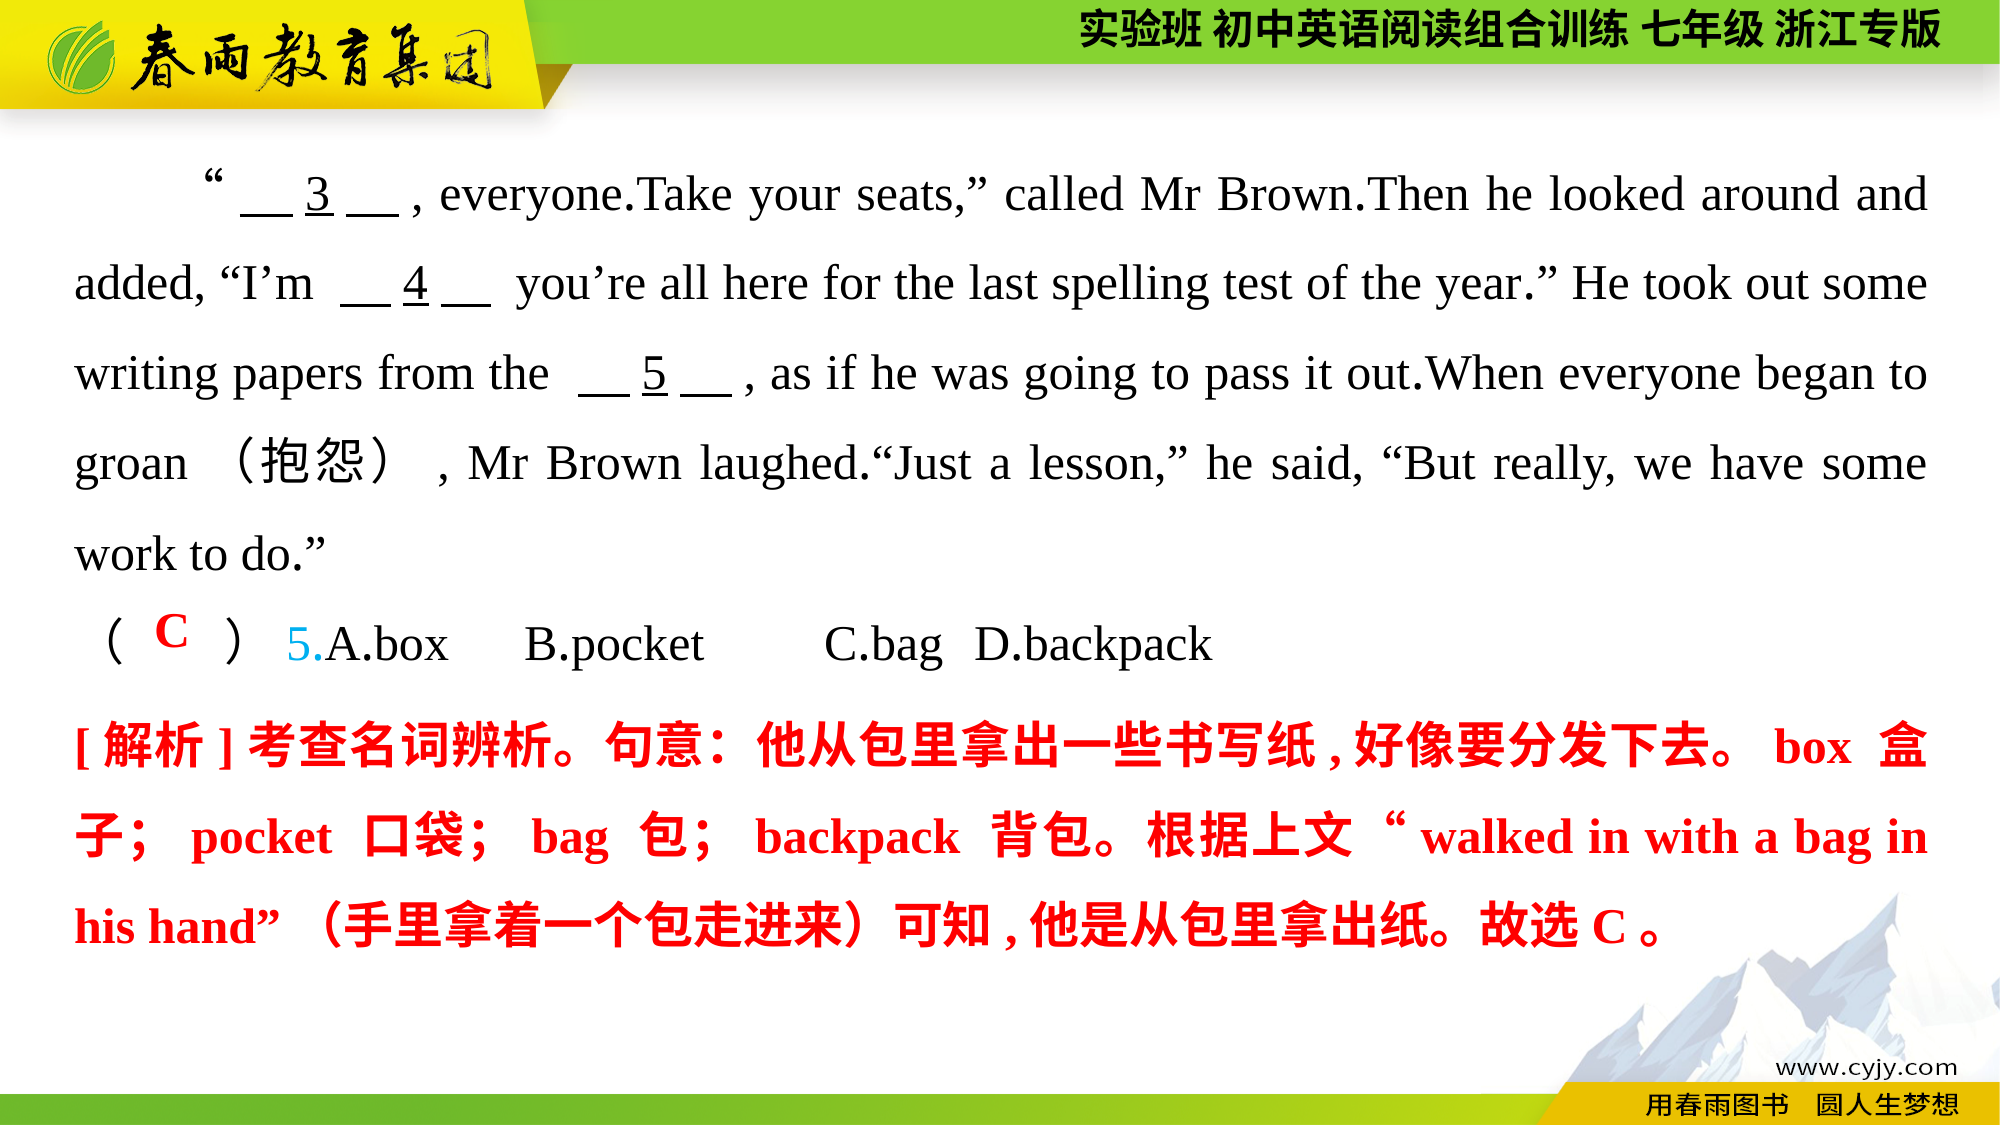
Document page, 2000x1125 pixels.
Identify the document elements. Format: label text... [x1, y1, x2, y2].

picture [0, 0, 2000, 1125]
text_box C [139, 590, 206, 666]
text_box [解析]考查名词辨析。句意：他从包里拿出一些书写纸,好像要分发下去。box 盒子；pocket 口袋；bag 包；backpack 背包。根据上文“walked in with a bag in his hand”（手里拿着一个包走进来）可知,他是从包里拿出纸。故选C。 [59, 675, 1944, 961]
list “ 3 , everyone.Take your seats,” called Mr Brown.Then he looked around and added, “I’m 4 you’re all here for the last spelling test of the year.” He took out some writing papers from the 5 , as if he was going to pass it out.When everyone began to groan（抱怨）, Mr Brown laughed.“Just a lesson,” he said, “But really, we have some work to do.” （ ）5.A.box B.pocket C.bag D.backpack [59, 122, 1944, 675]
